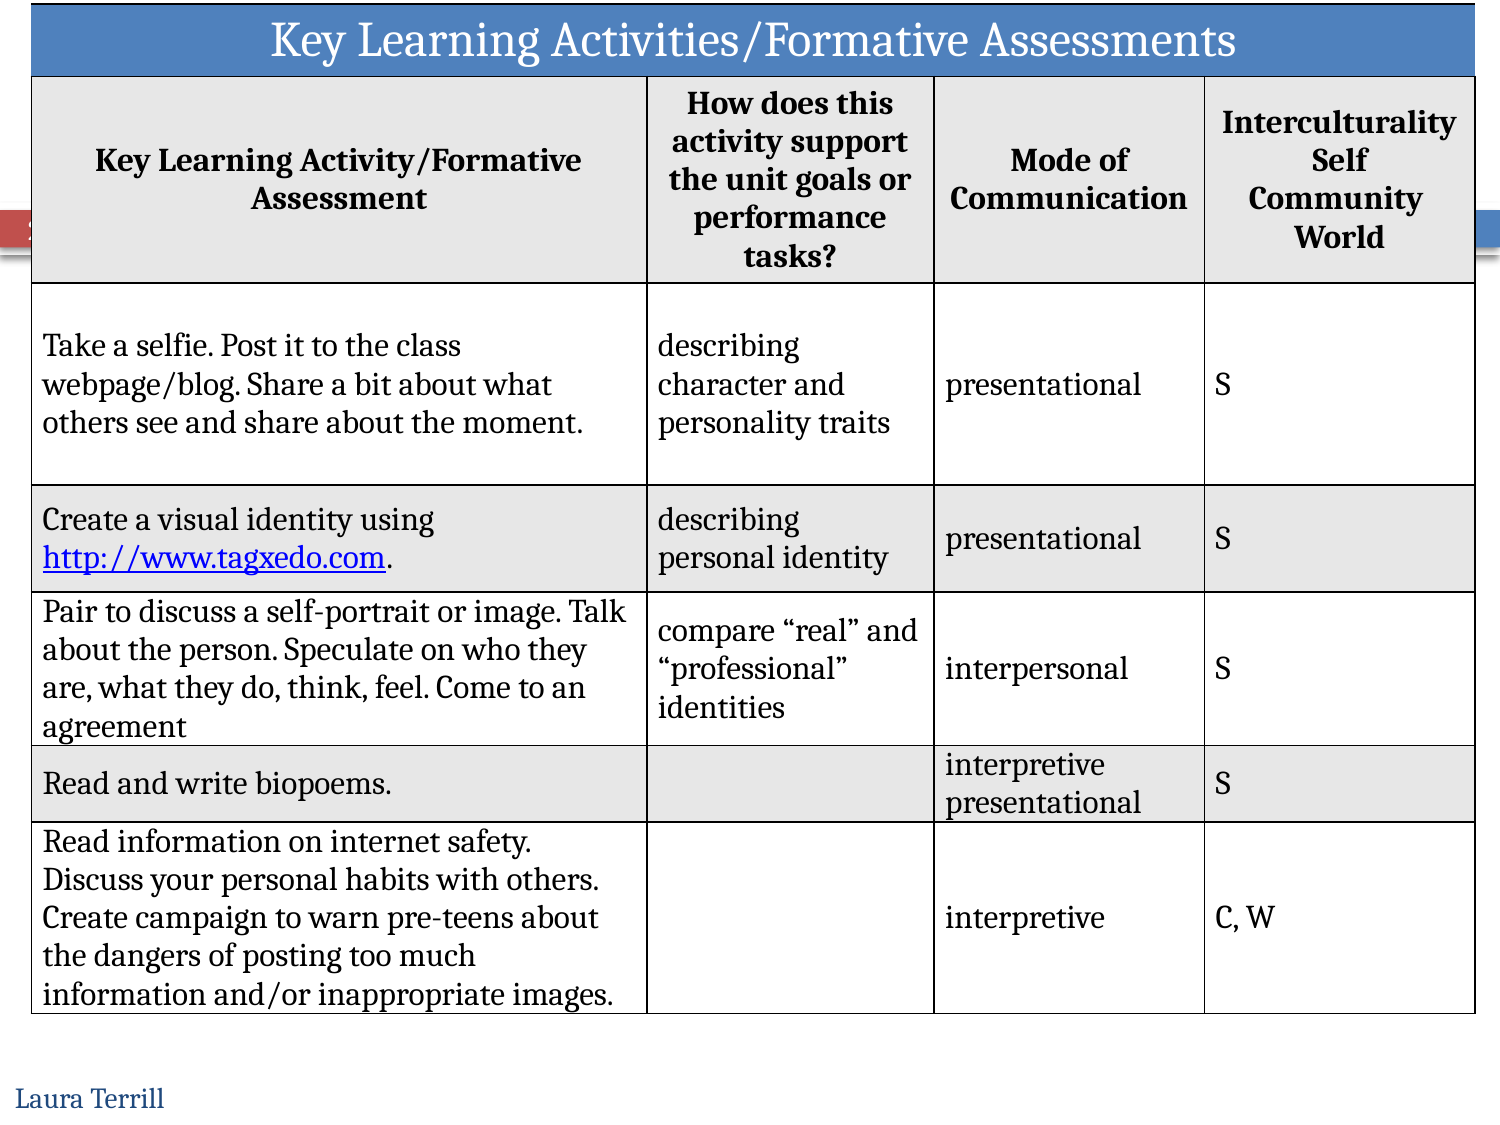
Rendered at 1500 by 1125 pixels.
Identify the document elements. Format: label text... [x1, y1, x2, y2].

table_cell S [1205, 486, 1474, 591]
table_cell Key Learning Activity/Formative Assessment [32, 77, 646, 282]
table_cell [648, 746, 933, 821]
footer Laura Terrill [0, 1067, 890, 1125]
table_cell C, W [1205, 823, 1474, 1013]
table_cell interpretive presentational [935, 746, 1204, 821]
table_header Key Learning Activities/Formative Assessments [31, 5, 1475, 76]
table_cell compare “real” and “professional” identities [648, 593, 933, 745]
table_cell S [1205, 593, 1474, 745]
table_cell interpretive [935, 823, 1204, 1013]
table_cell describing personal identity [648, 486, 933, 591]
table_cell Interculturality Self Community World [1205, 77, 1474, 282]
table_cell [648, 823, 933, 1013]
table_cell Take a selfie. Post it to the class webpage/blog. Share a bit about what others see and share about the moment. [32, 284, 646, 484]
table_cell Read information on internet safety. Discuss your personal habits with others. Create campaign to warn pre-teens about the dangers of posting too much information and/or inappropriate images. [32, 823, 646, 1013]
table_cell S [1205, 746, 1474, 821]
table_cell How does this activity support the unit goals or performance tasks? [648, 77, 933, 282]
table_cell presentational [935, 284, 1204, 484]
table_cell describing character and personality traits [648, 284, 933, 484]
table_cell Create a visual identity using http://www.tagxedo.com. [32, 486, 646, 591]
table_cell presentational [935, 486, 1204, 591]
slide_number 24 [0, 208, 31, 249]
table_cell interpersonal [935, 593, 1204, 745]
table_cell Read and write biopoems. [32, 746, 646, 821]
table_cell S [1205, 284, 1474, 484]
table_cell Pair to discuss a self-portrait or image. Talk about the person. Speculate on who they are, what they do, think, feel. Come to an agreement [32, 593, 646, 745]
table_cell Mode of Communication [935, 77, 1204, 282]
